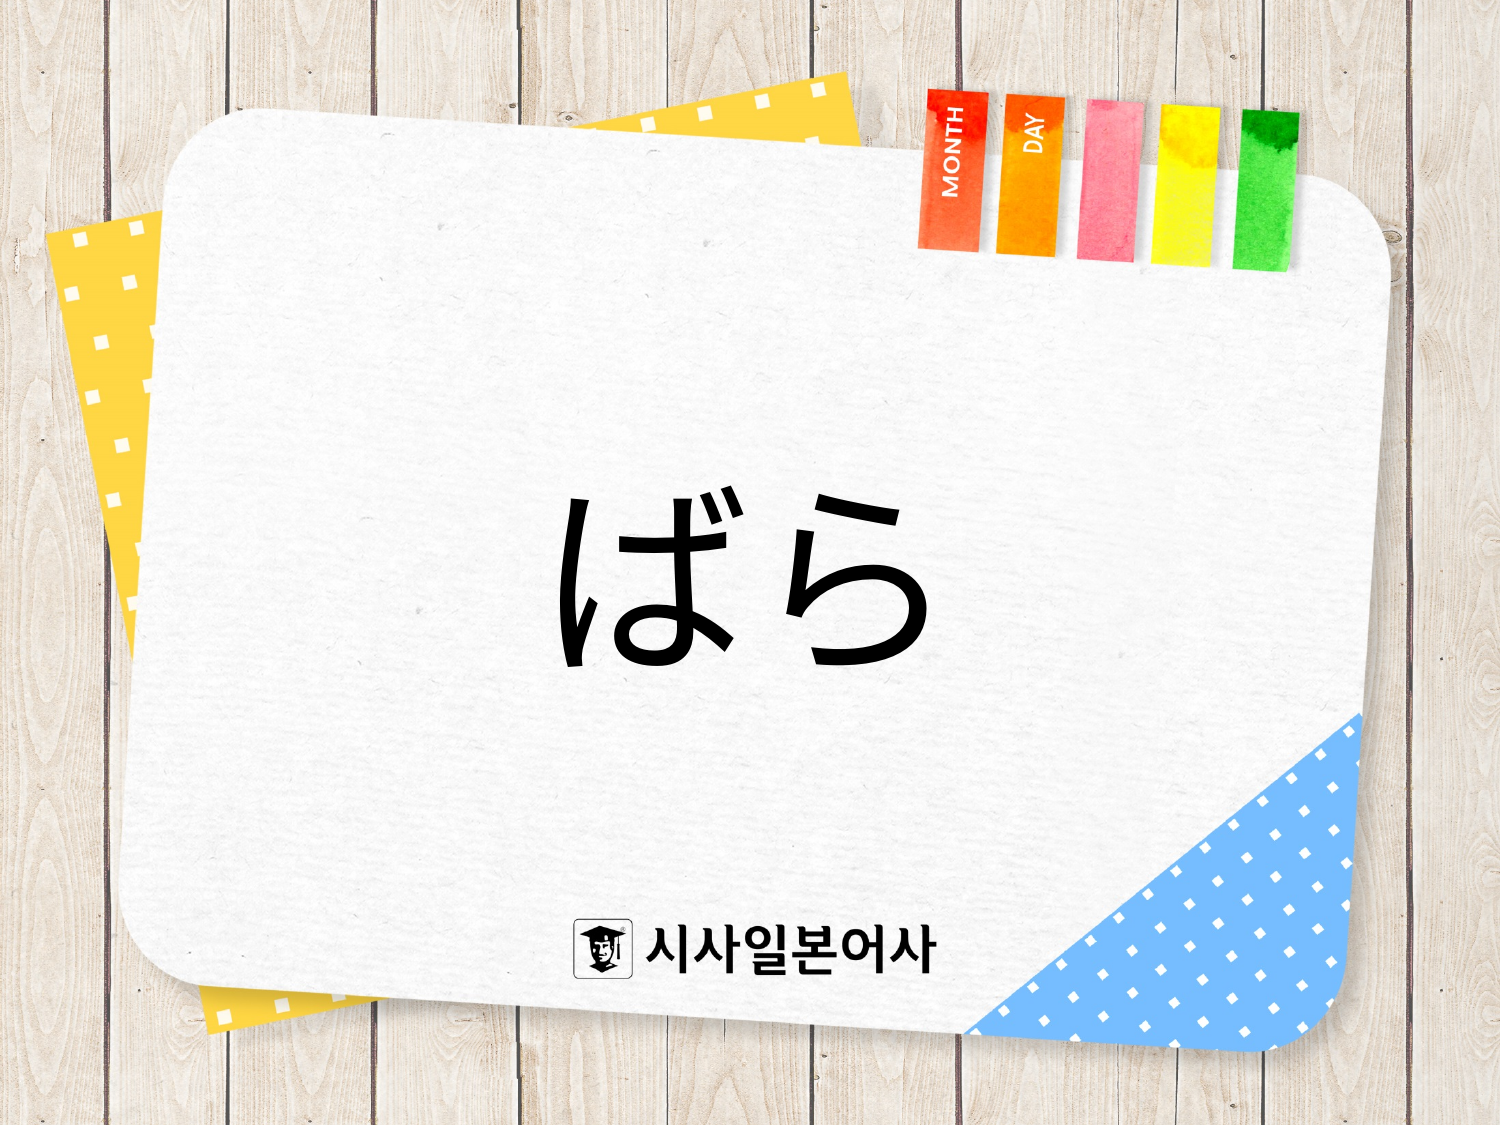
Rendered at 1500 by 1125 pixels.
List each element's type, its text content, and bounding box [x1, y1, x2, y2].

title ばら [75, 338, 1425, 811]
picture [0, 0, 1500, 1125]
